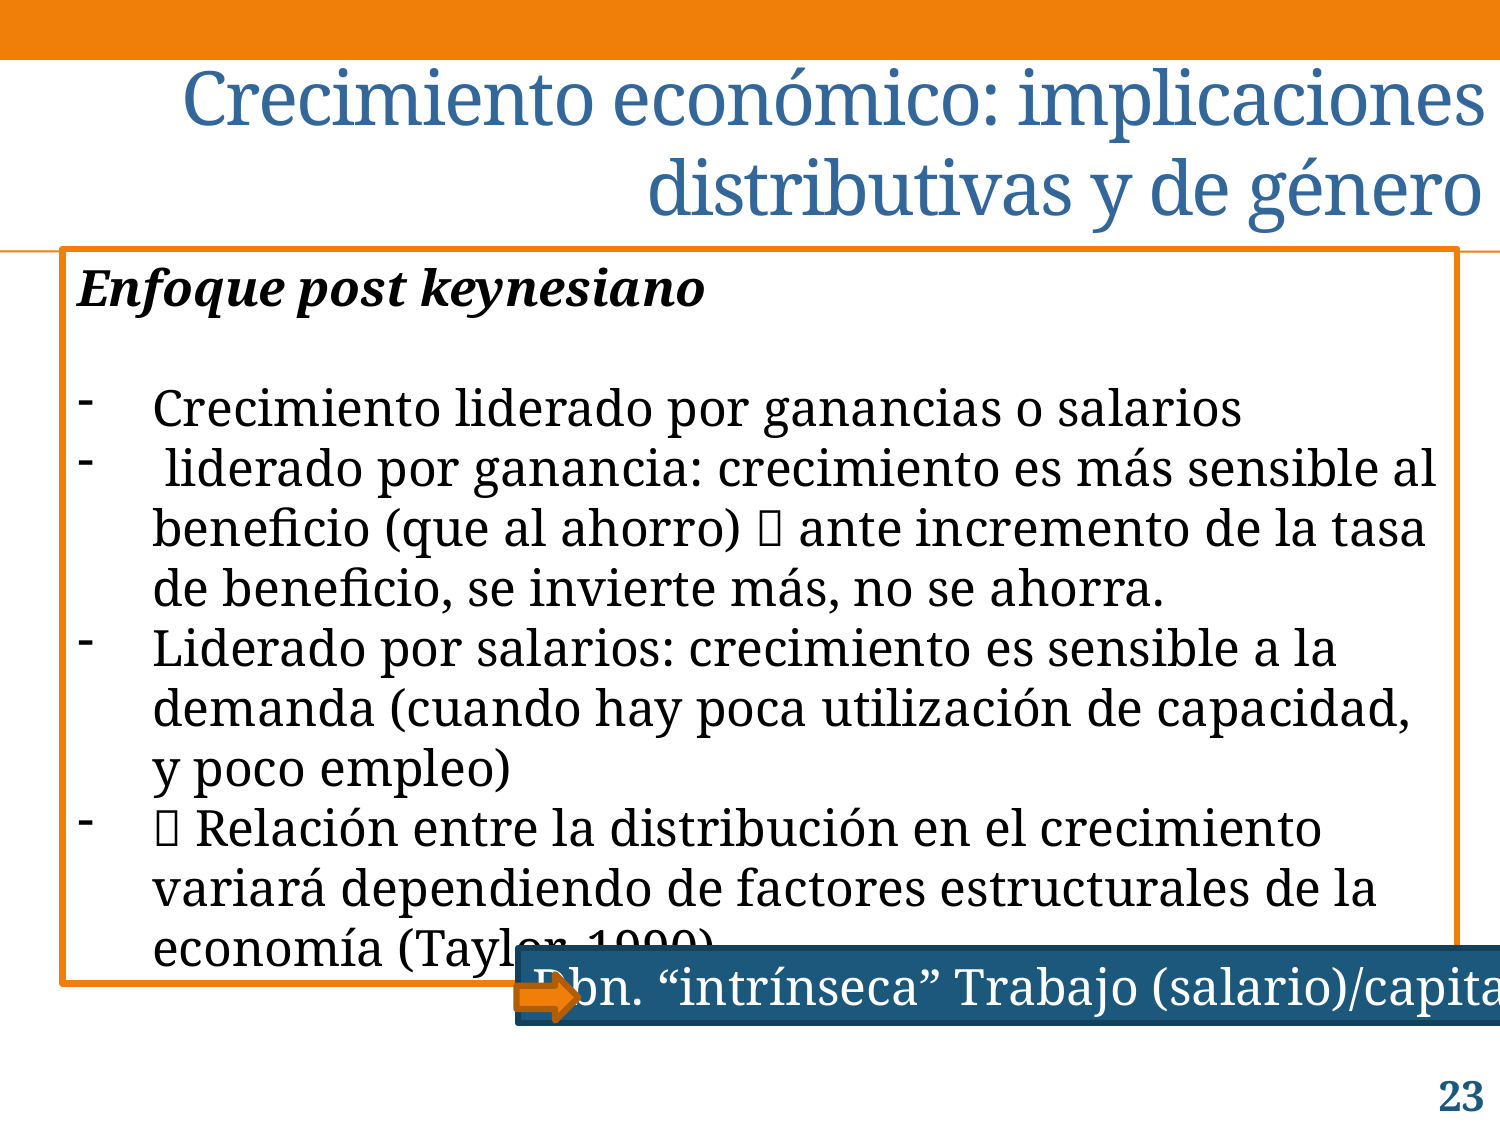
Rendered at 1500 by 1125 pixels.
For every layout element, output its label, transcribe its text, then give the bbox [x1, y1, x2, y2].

slide_number 23 [1325, 1071, 1500, 1125]
text_box Dbn. “intrínseca” Trabajo (salario)/capital [515, 945, 1500, 1026]
text_box Enfoque post keynesiano Crecimiento liderado por ganancias o salarios liderado por ganancia: crecimiento es más sensible al beneficio (que al ahorro)  ante incremento de la tasa de beneficio, se invierte más, no se ahorra. Liderado por salarios: crecimiento es sensible a la demanda (cuando hay poca utilización de capacidad, y poco empleo)  Relación entre la distribución en el crecimiento variará dependiendo de factores estructurales de la economía (Taylor, 1990). [59, 246, 1460, 987]
title Crecimiento económico: implicaciones distributivas y de género [150, 27, 1500, 253]
text_box [513, 971, 582, 1024]
